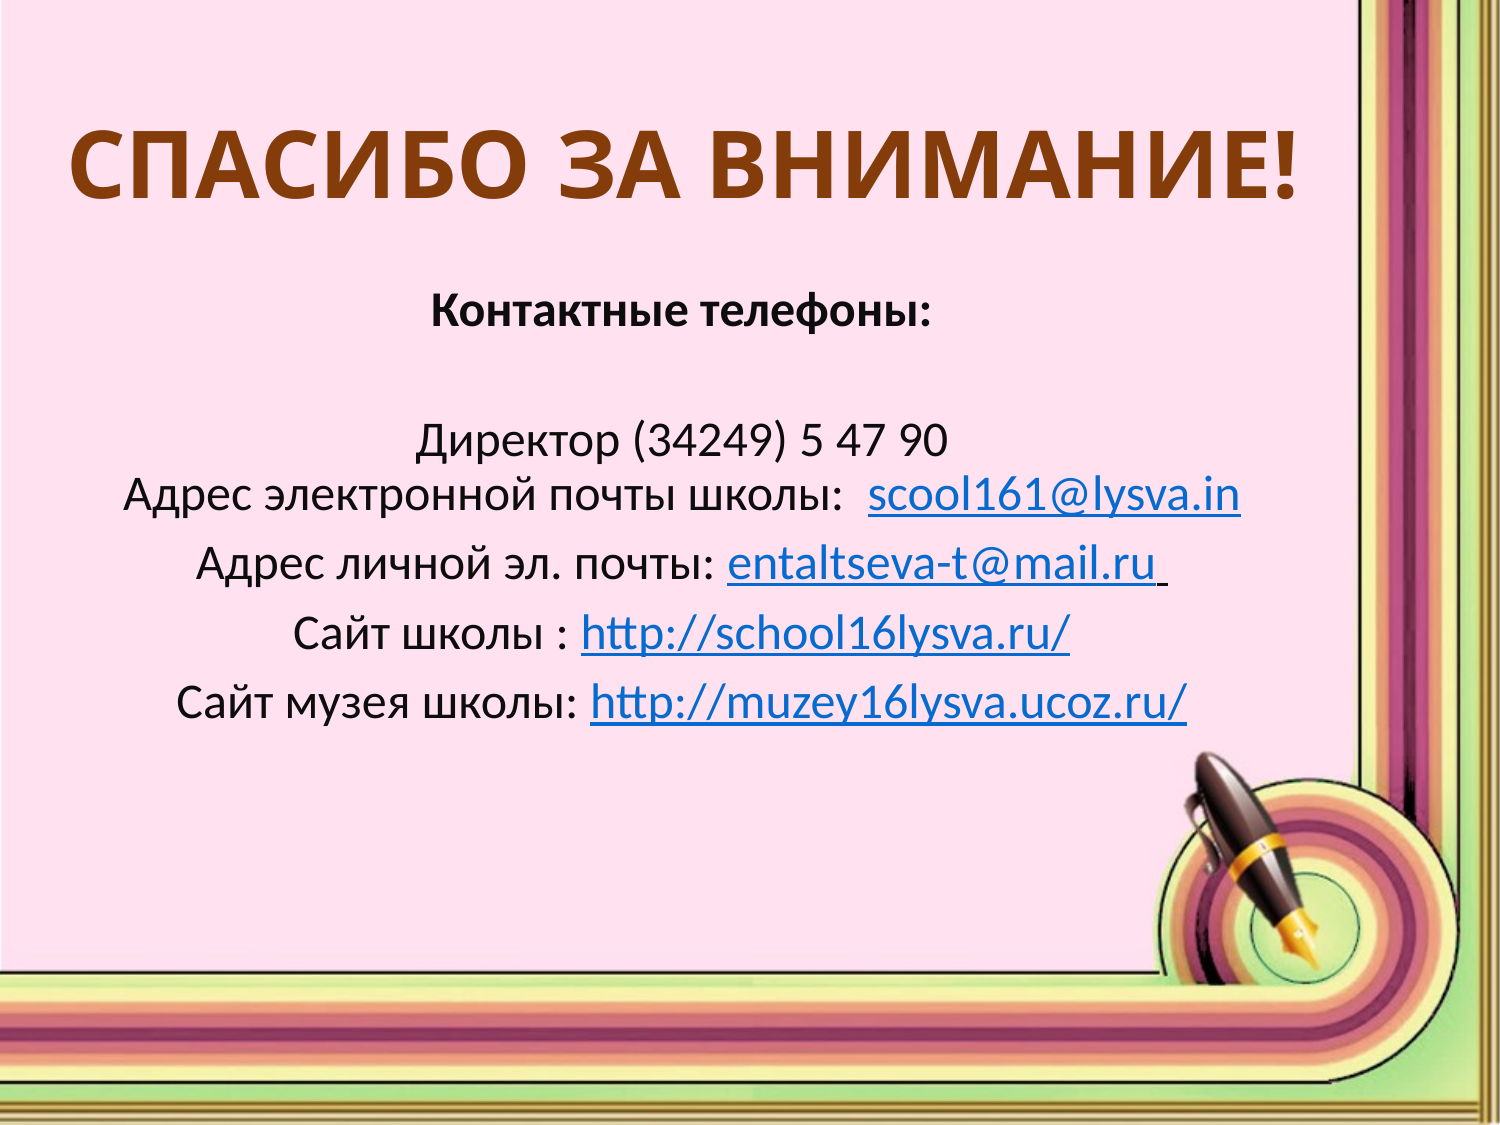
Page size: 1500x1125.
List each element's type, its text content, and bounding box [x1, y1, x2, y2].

picture [0, 0, 1500, 1125]
list Контактные телефоны: Директор (34249) 5 47 90 Адрес электронной почты школы: scool161@lysva.in Адрес личной эл. почты: entaltseva-t@mail.ru Сайт школы : http://school16lysva.ru/ Сайт музея школы: http://muzey16lysva.ucoz.ru/ [38, 275, 1326, 950]
title СПАСИБО ЗА ВНИМАНИЕ! [44, 60, 1322, 226]
